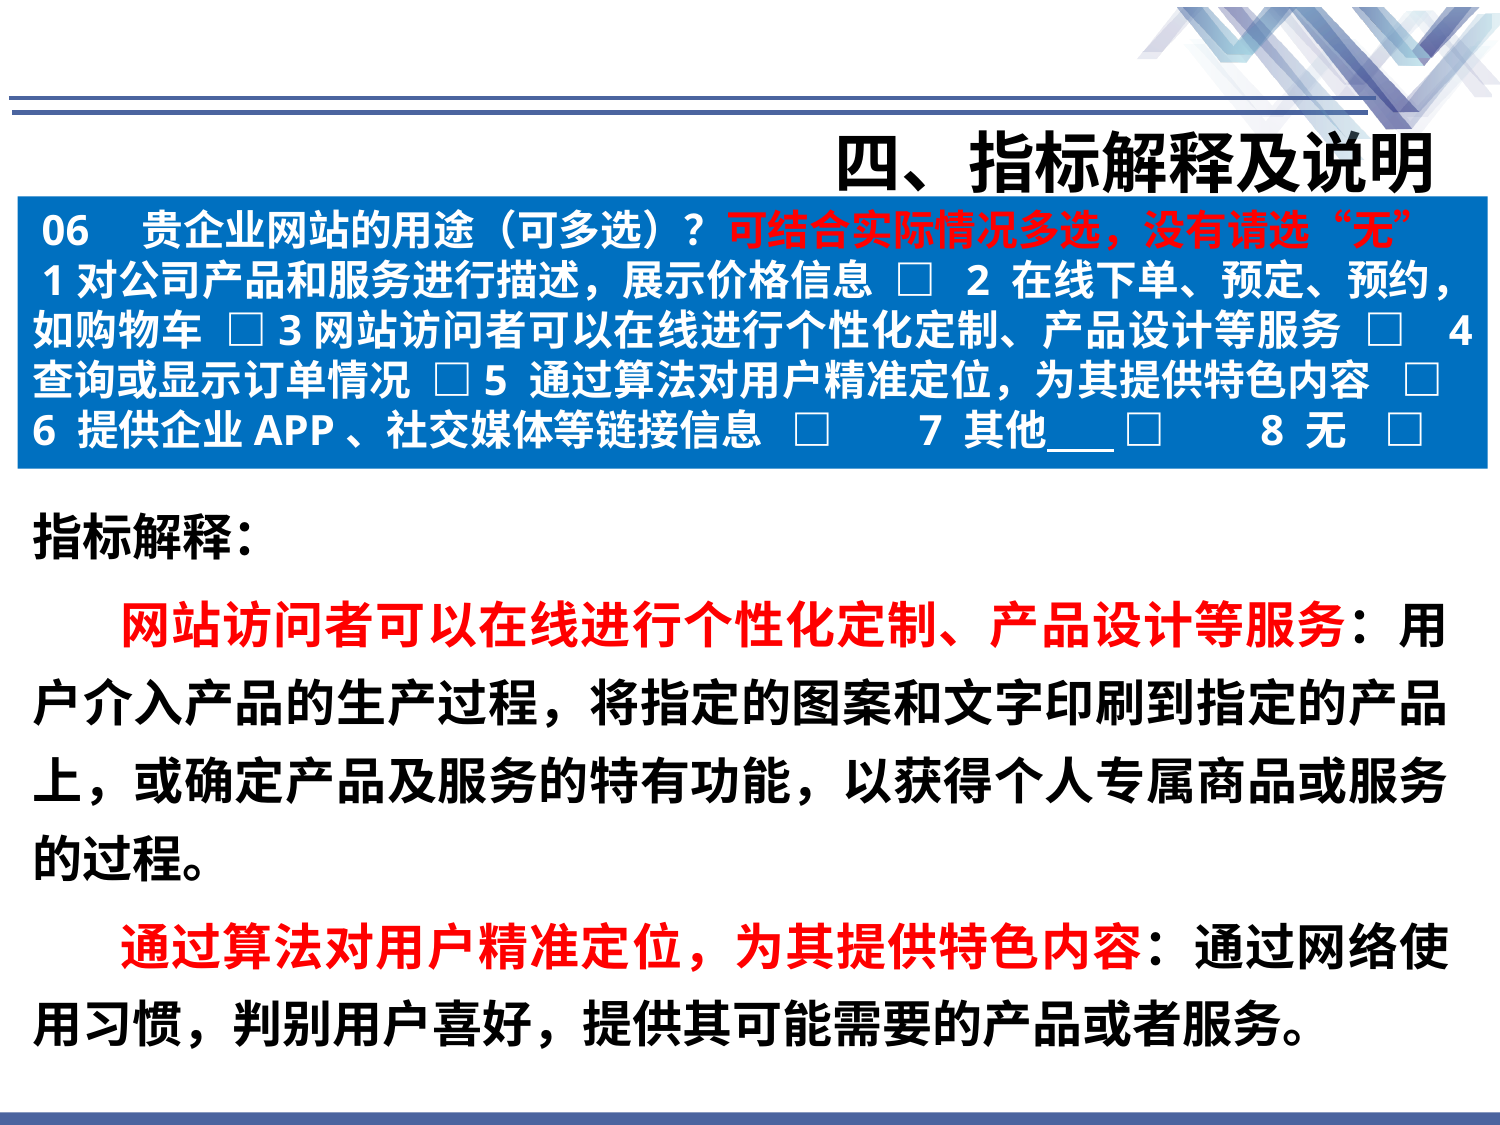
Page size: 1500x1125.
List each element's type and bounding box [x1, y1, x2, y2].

text_box [0, 7, 1500, 1125]
